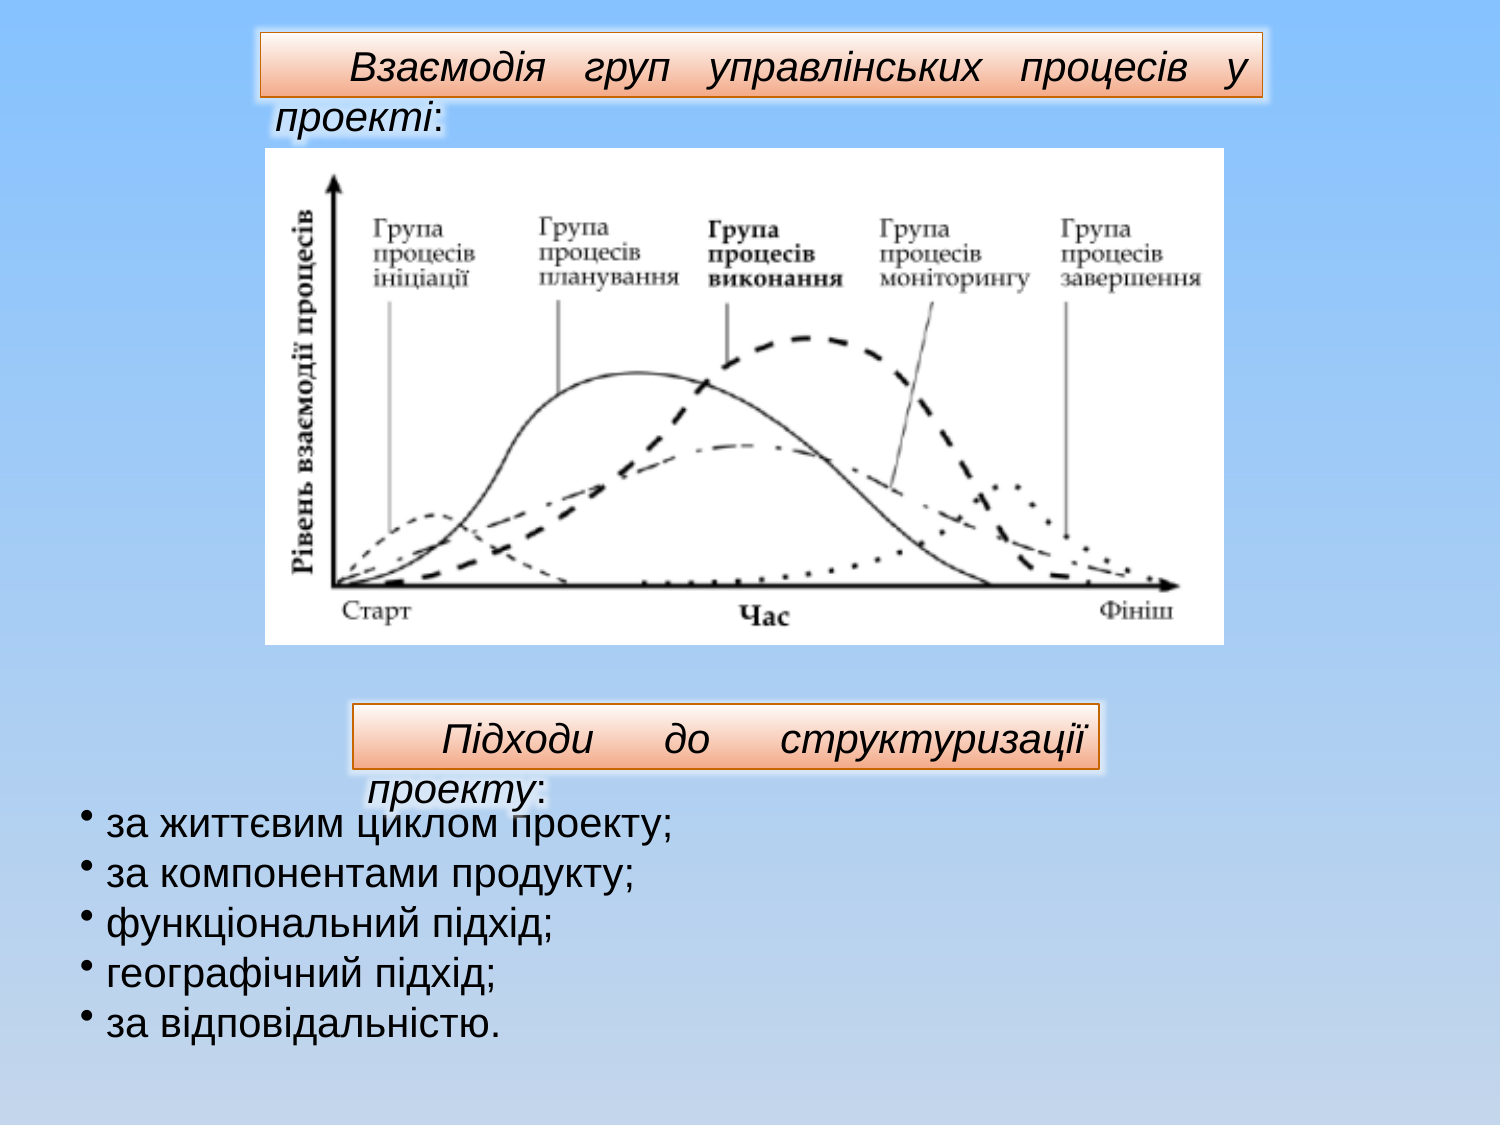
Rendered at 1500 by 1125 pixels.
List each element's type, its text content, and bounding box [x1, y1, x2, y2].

text_box Взаємодія груп управлінських процесів у проекті: [260, 32, 1263, 98]
picture [265, 148, 1225, 646]
text_box Підходи до структуризації проекту: [352, 703, 1100, 770]
text_box за життєвим циклом проекту; за компонентами продукту; функціональний підхід; географічний підхід; за відповідальністю. [64, 788, 1341, 1054]
